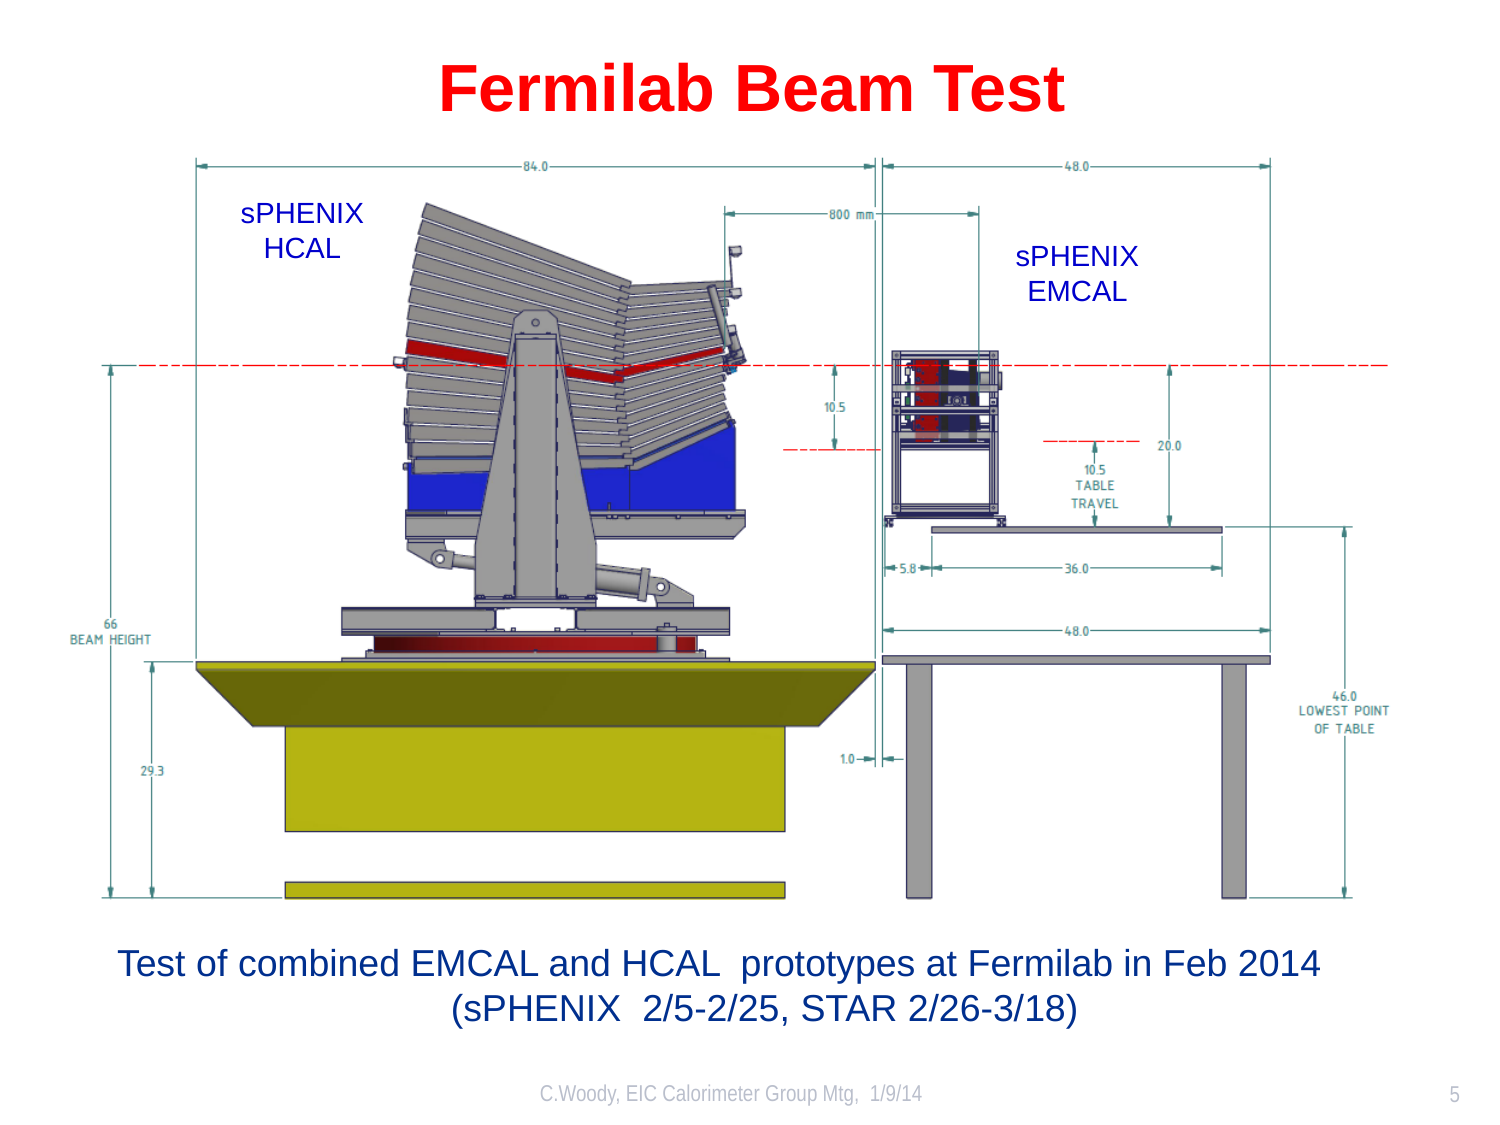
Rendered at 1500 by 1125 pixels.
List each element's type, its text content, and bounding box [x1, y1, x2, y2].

text_box Fermilab Beam Test [77, 24, 1428, 145]
text_box Test of combined EMCAL and HCAL prototypes at Fermilab in Feb 2014 (sPHENIX 2/5-2/25, STAR 2/26-3/18) [102, 931, 1428, 1056]
slide_number 5 [1125, 1074, 1475, 1113]
footer C.Woody, EIC Calorimeter Group Mtg, 1/9/14 [450, 1072, 1013, 1113]
picture [62, 146, 1413, 913]
